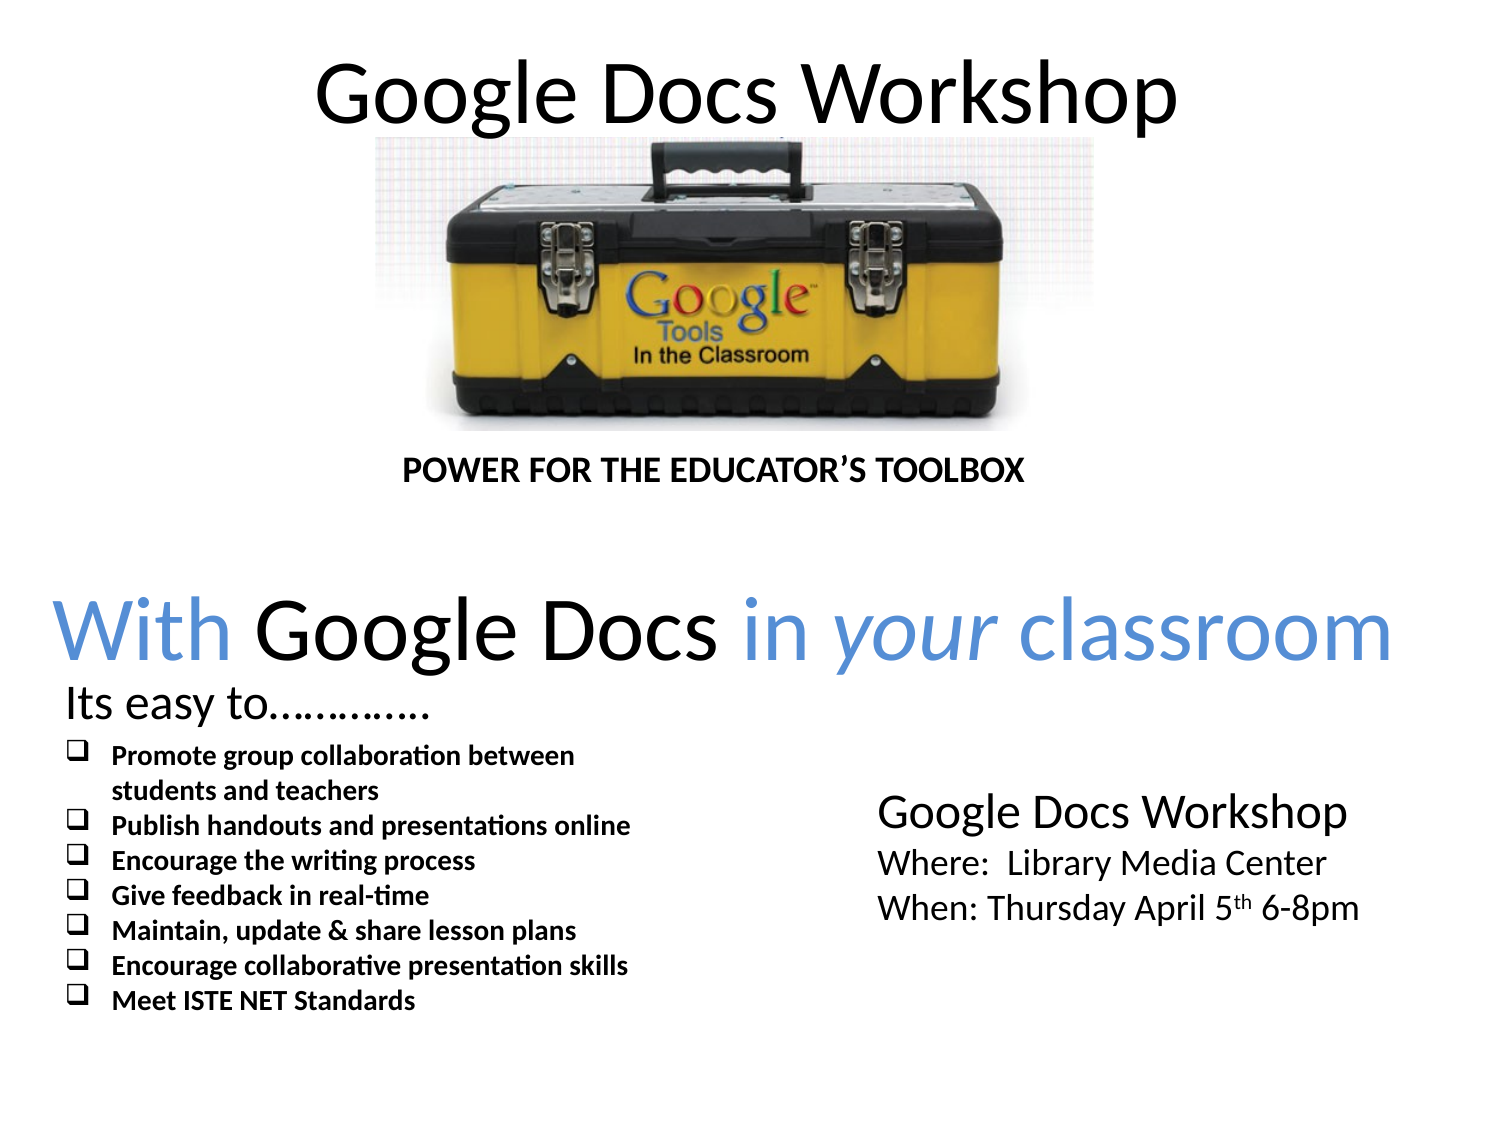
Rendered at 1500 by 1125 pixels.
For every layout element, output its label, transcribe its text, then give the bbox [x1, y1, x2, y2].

text_box Its easy to………….. [50, 661, 675, 737]
text_box Google Docs Workshop Where: Library Media Center When: Thursday April 5th 6-8pm [862, 770, 1400, 936]
text_box Google Docs Workshop [299, 24, 1200, 150]
text_box POWER FOR THE EDUCATOR’S TOOLBOX [387, 440, 1050, 498]
picture [374, 137, 1094, 432]
text_box With Google Docs in your classroom [37, 561, 1463, 686]
text_box Promote group collaboration between students and teachers Publish handouts and presentations online Encourage the writing process Give feedback in real-time Maintain, update & share lesson plans Encourage collaborative presentation skills Meet ISTE NET Standards [50, 729, 688, 1059]
